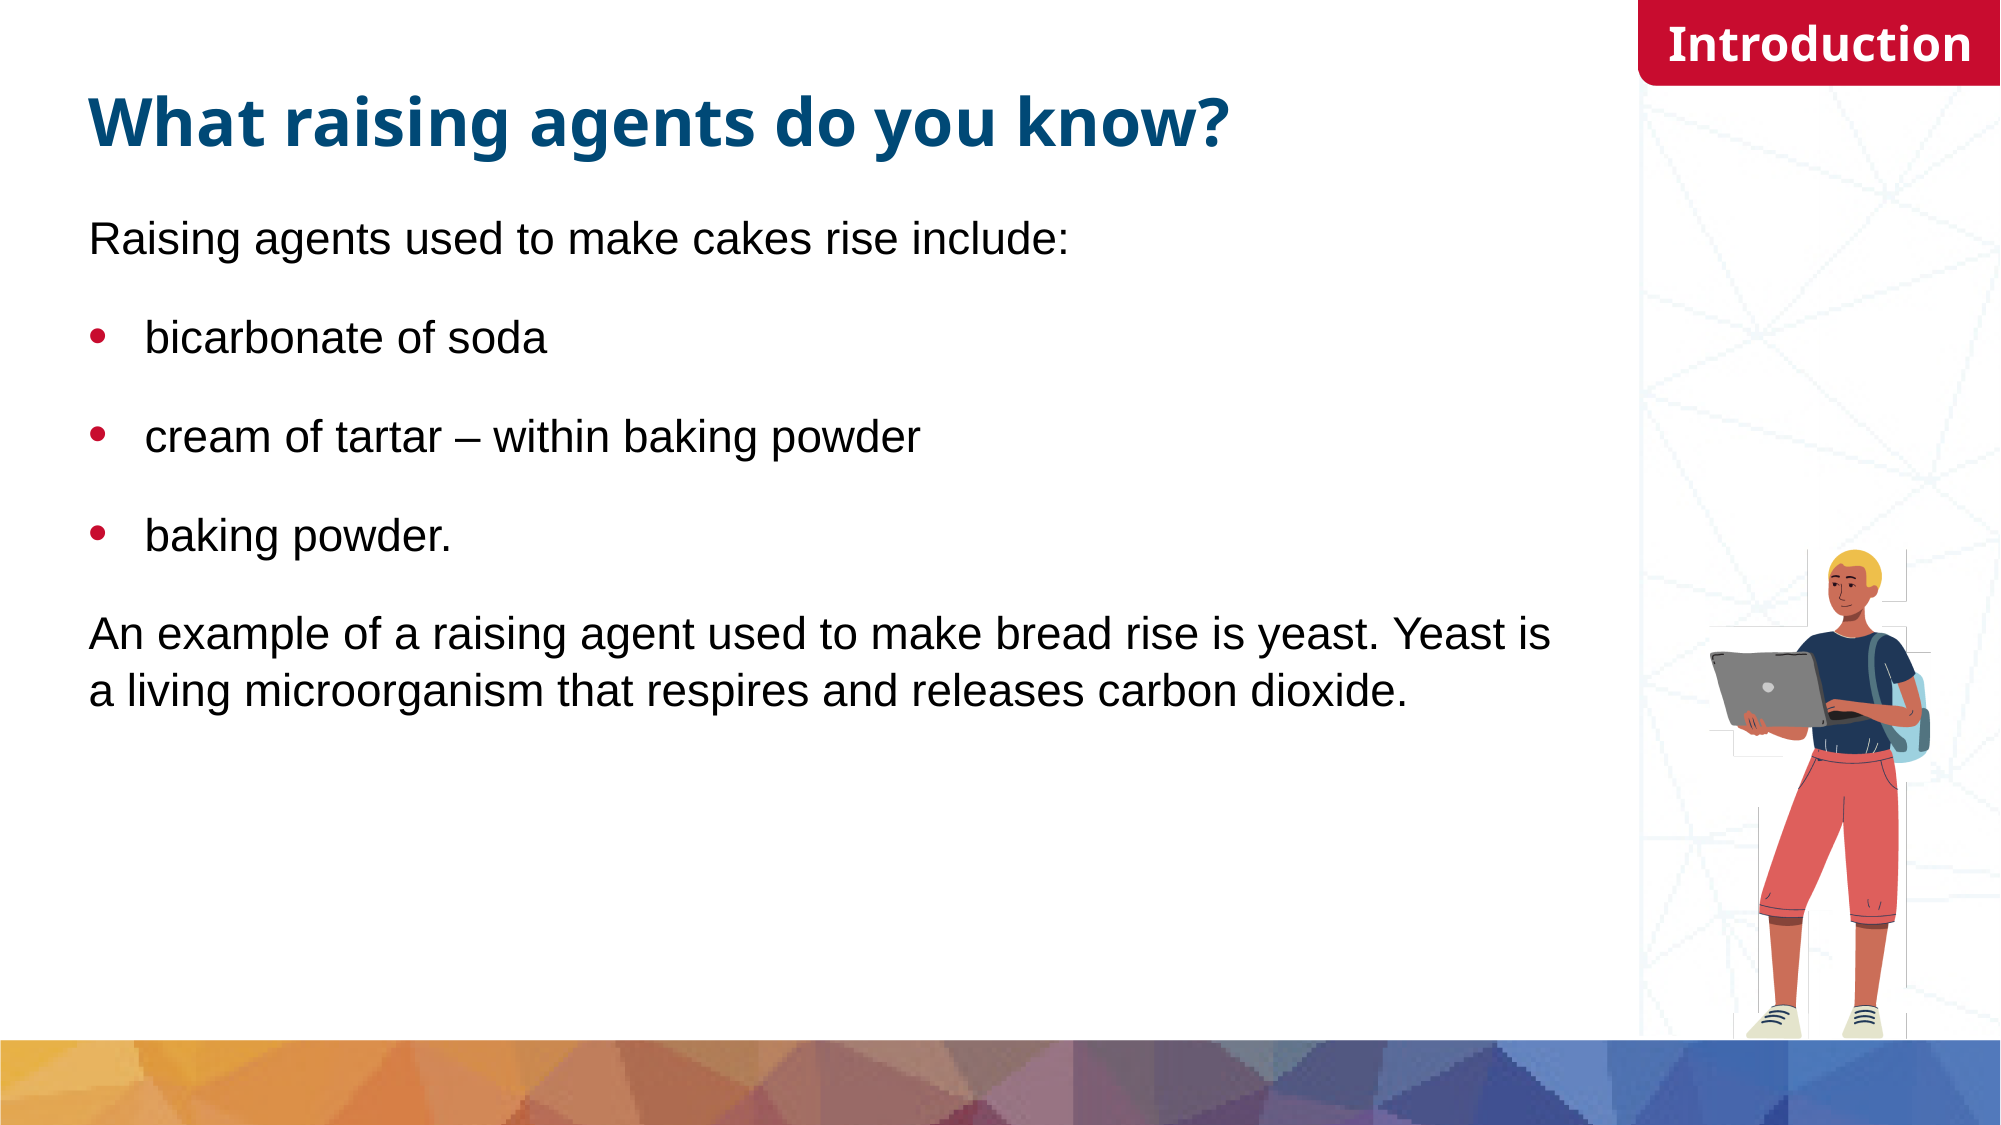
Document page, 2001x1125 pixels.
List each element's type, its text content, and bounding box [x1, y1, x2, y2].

picture [1638, 0, 2000, 1039]
picture [0, 1040, 2001, 1125]
title What raising agents do you know? [88, 88, 1565, 161]
list Raising agents used to make cakes rise include: bicarbonate of soda cream of tartar – within baking powder baking powder. An example of a raising agent used to make bread rise is yeast. Yeast is a living microorganism that respires and releases carbon dioxide. [88, 206, 1565, 890]
